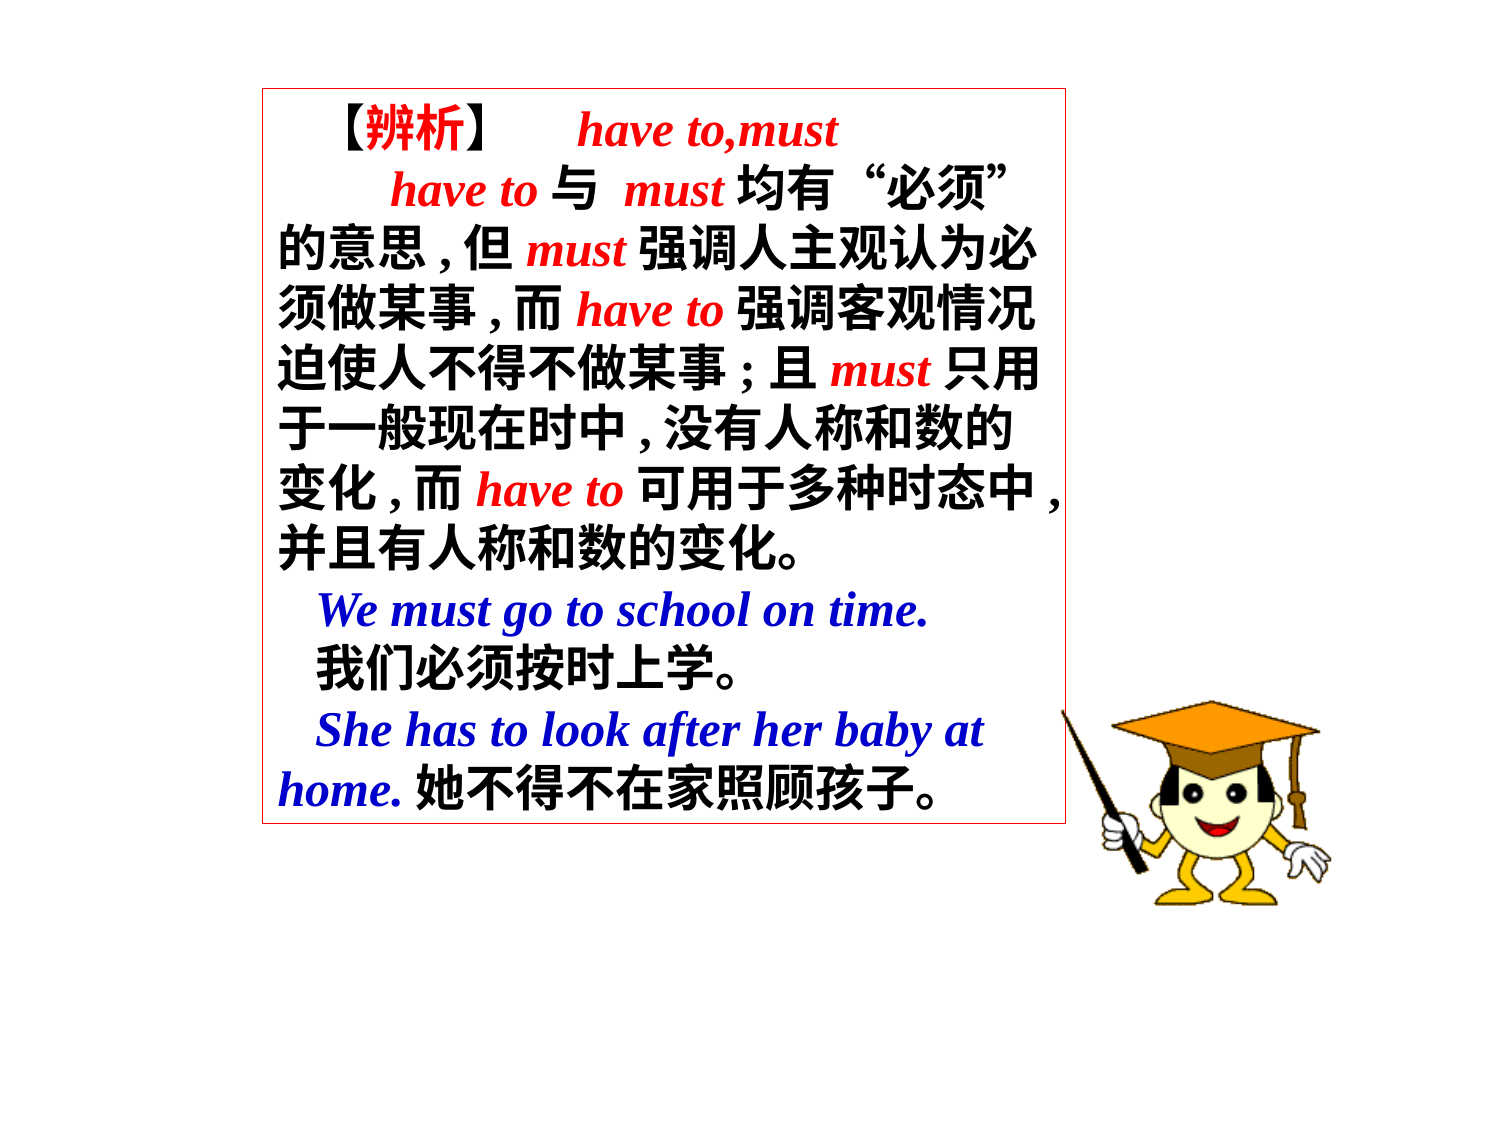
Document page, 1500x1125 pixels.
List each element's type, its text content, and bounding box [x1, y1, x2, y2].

picture [1041, 685, 1355, 920]
text_box 【辨析】 have to,must have to与 must均有“必须”的意思,但must强调人主观认为必须做某事,而have to强调客观情况迫使人不得不做某事;且must只用于一般现在时中,没有人称和数的变化,而have to可用于多种时态中,并且有人称和数的变化。 We must go to school on time. 我们必须按时上学。 She has to look after her baby at home.她不得不在家照顾孩子。 [262, 88, 1066, 824]
